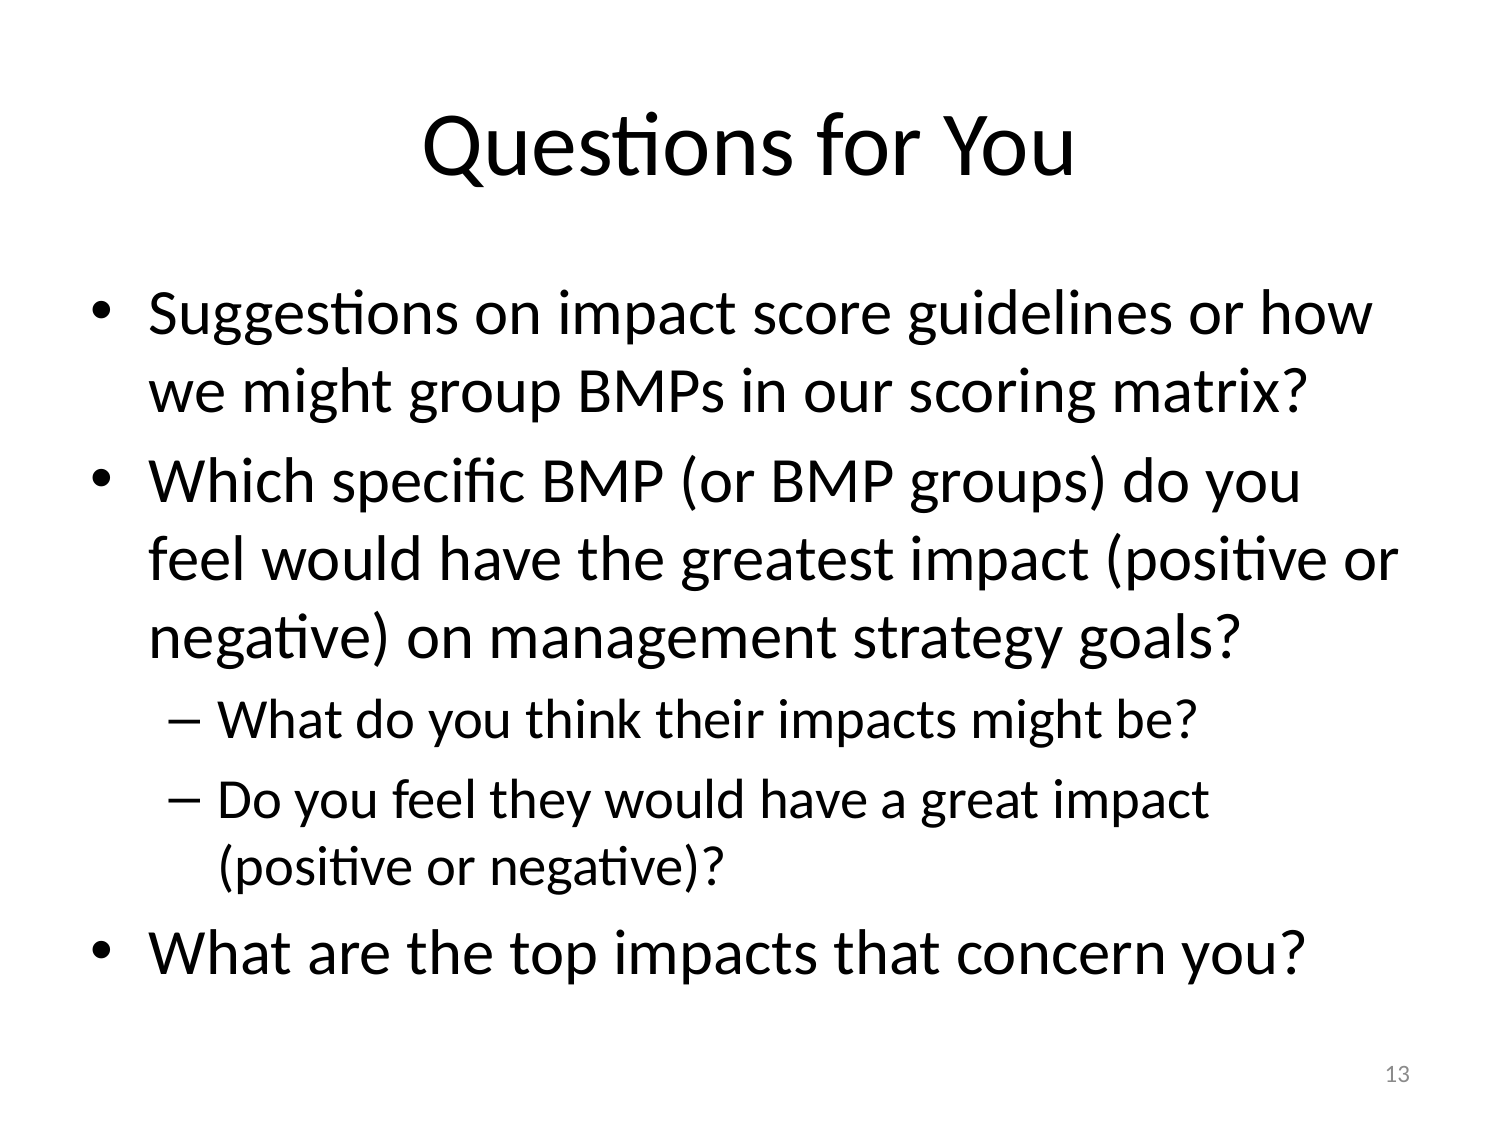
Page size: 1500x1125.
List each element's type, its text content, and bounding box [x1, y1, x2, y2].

list Suggestions on impact score guidelines or how we might group BMPs in our scoring matrix? Which specific BMP (or BMP groups) do you feel would have the greatest impact (positive or negative) on management strategy goals? What do you think their impacts might be? Do you feel they would have a great impact (positive or negative)? What are the top impacts that concern you? [75, 262, 1425, 1005]
slide_number 13 [1074, 1042, 1425, 1103]
title Questions for You [75, 45, 1425, 233]
